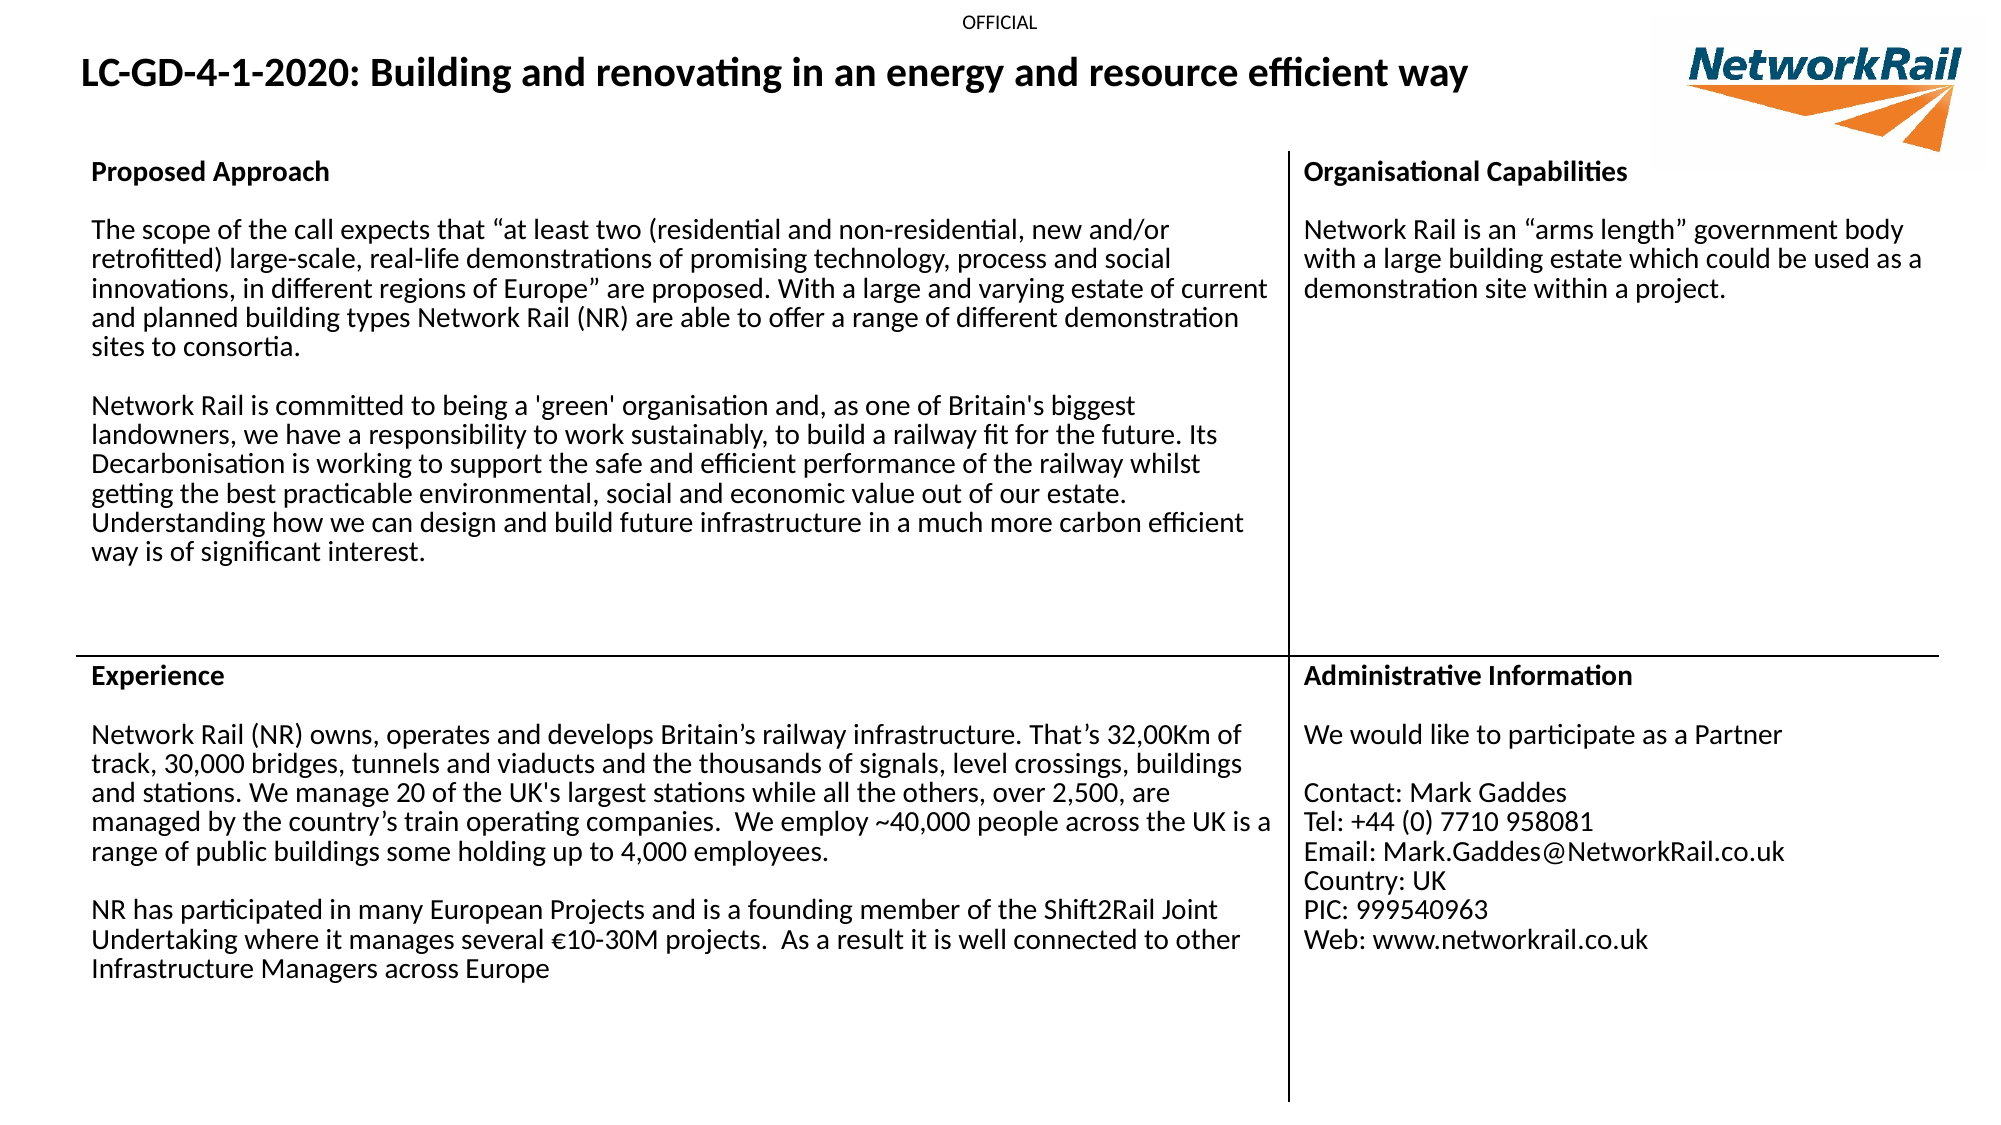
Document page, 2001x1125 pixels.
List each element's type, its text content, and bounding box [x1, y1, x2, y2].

table_header Proposed Approach The scope of the call expects that “at least two (residential and non-residential, new and/or retrofitted) large-scale, real-life demonstrations of promising technology, process and social innovations, in different regions of Europe” are proposed. With a large and varying estate of current and planned building types Network Rail (NR) are able to offer a range of different demonstration sites to consortia. Network Rail is committed to being a 'green' organisation and, as one of Britain's biggest landowners, we have a responsibility to work sustainably, to build a railway fit for the future. Its Decarbonisation is working to support the safe and efficient performance of the railway whilst getting the best practicable environmental, social and economic value out of our estate. Understanding how we can design and build future infrastructure in a much more carbon efficient way is of significant interest. [77, 152, 1288, 655]
table_cell Administrative Information We would like to participate as a Partner Contact: Mark Gaddes Tel: +44 (0) 7710 958081 Email: Mark.Gaddes@NetworkRail.co.uk Country: UK PIC: 999540963 Web: www.networkrail.co.uk [1290, 657, 1937, 1102]
table_header Organisational Capabilities Network Rail is an “arms length” government body with a large building estate which could be used as a demonstration site within a project. [1290, 152, 1937, 655]
table_cell Experience Network Rail (NR) owns, operates and develops Britain’s railway infrastructure. That’s 32,00Km of track, 30,000 bridges, tunnels and viaducts and the thousands of signals, level crossings, buildings and stations. We manage 20 of the UK's largest stations while all the others, over 2,500, are managed by the country’s train operating companies. We employ ~40,000 people across the UK is a range of public buildings some holding up to 4,000 employees. NR has participated in many European Projects and is a founding member of the Shift2Rail Joint Undertaking where it manages several €10-30M projects. As a result it is well connected to other Infrastructure Managers across Europe [77, 657, 1288, 1102]
text_box LC-GD-4-1-2020: Building and renovating in an energy and resource efficient way [66, 37, 1549, 103]
picture [1652, 17, 1987, 171]
